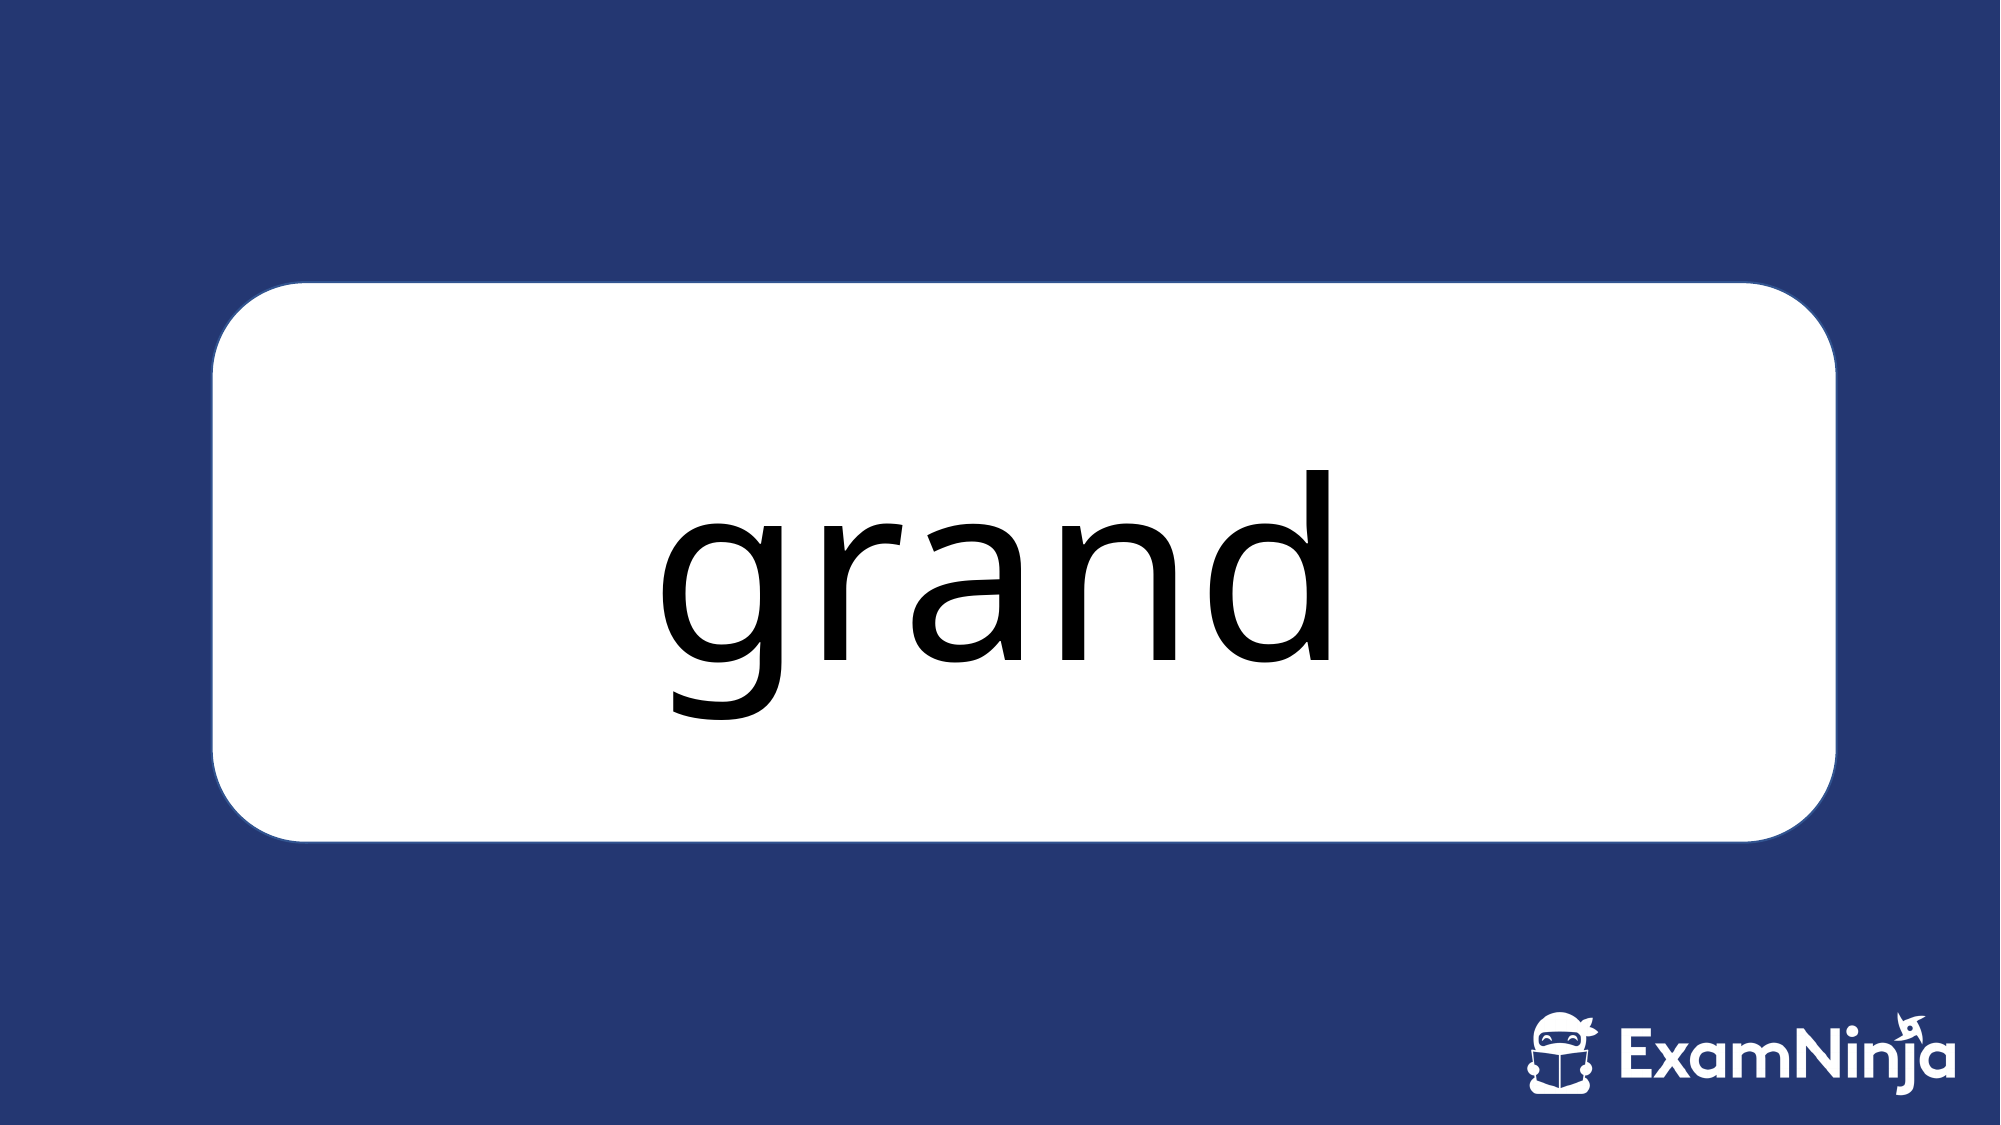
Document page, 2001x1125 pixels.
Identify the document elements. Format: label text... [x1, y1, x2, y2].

text_box [210, 281, 1838, 403]
text_box grand [143, 403, 1857, 719]
text_box [210, 719, 1838, 844]
picture [1501, 1003, 1979, 1102]
